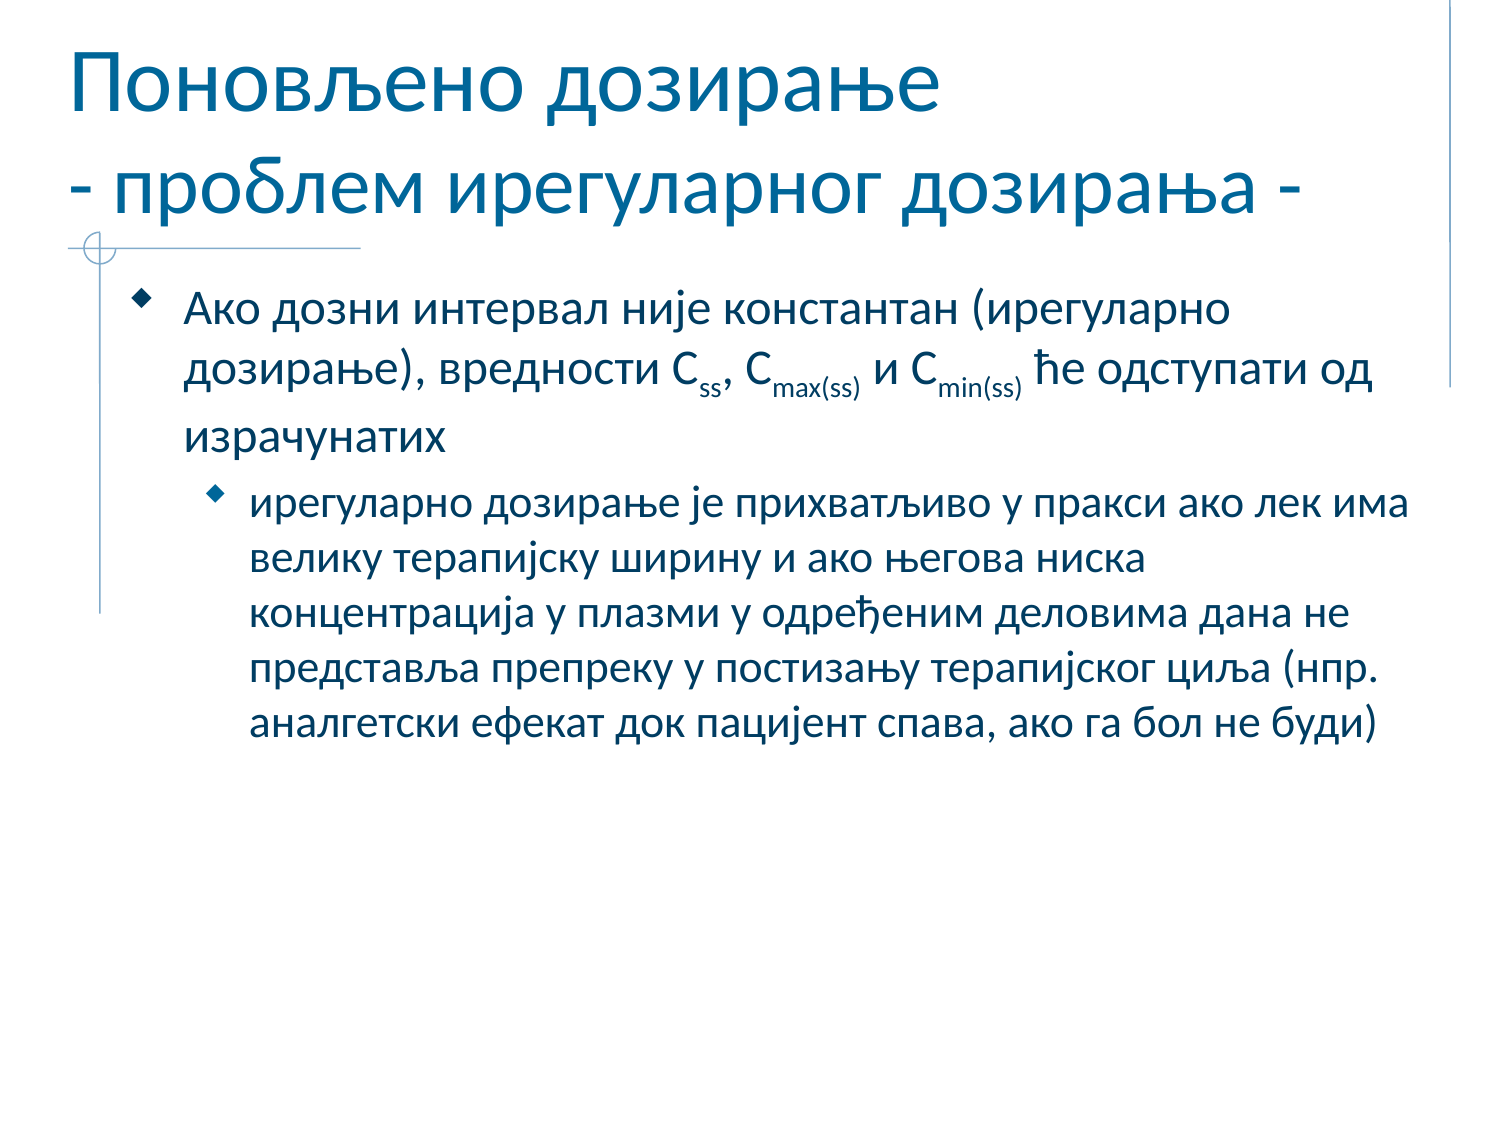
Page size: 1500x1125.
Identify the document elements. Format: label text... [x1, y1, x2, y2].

list Ако дозни интервал није константан (ирегуларно дозирање), вредности Css, Cmax(ss) и Cmin(ss) ће одступати од израчунатих ирегуларно дозирање је прихватљиво у пракси ако лек има велику терапијску ширину и ако његова ниска концентрација у плазми у одређеним деловима дана не представља препреку у постизању терапијског циља (нпр. аналгетски ефекат док пацијент спава, ако га бол не буди) [111, 266, 1436, 1024]
title Поновљено дозирање - проблем ирегуларног дозирања - [52, 49, 1436, 238]
